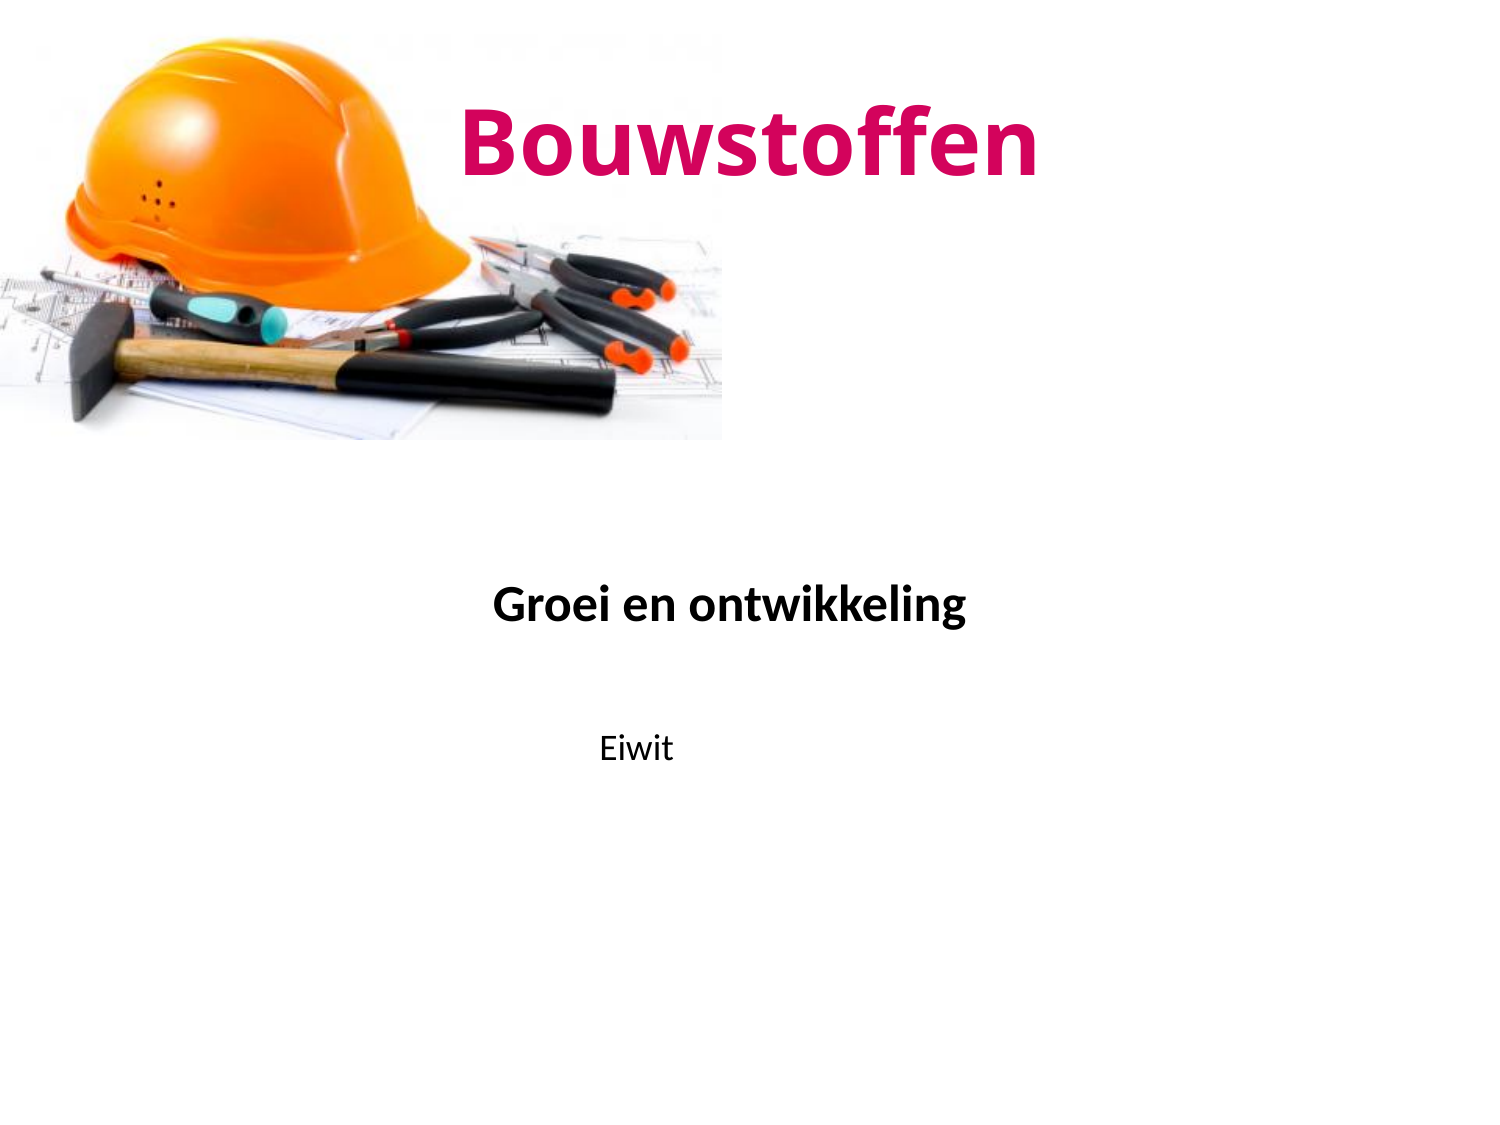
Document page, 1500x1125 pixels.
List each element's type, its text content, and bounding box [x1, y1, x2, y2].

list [0, 0, 723, 440]
title Bouwstoffen [726, 45, 1425, 233]
text_box Groei en ontwikkeling [478, 562, 1435, 640]
text_box Eiwit [584, 715, 1117, 776]
